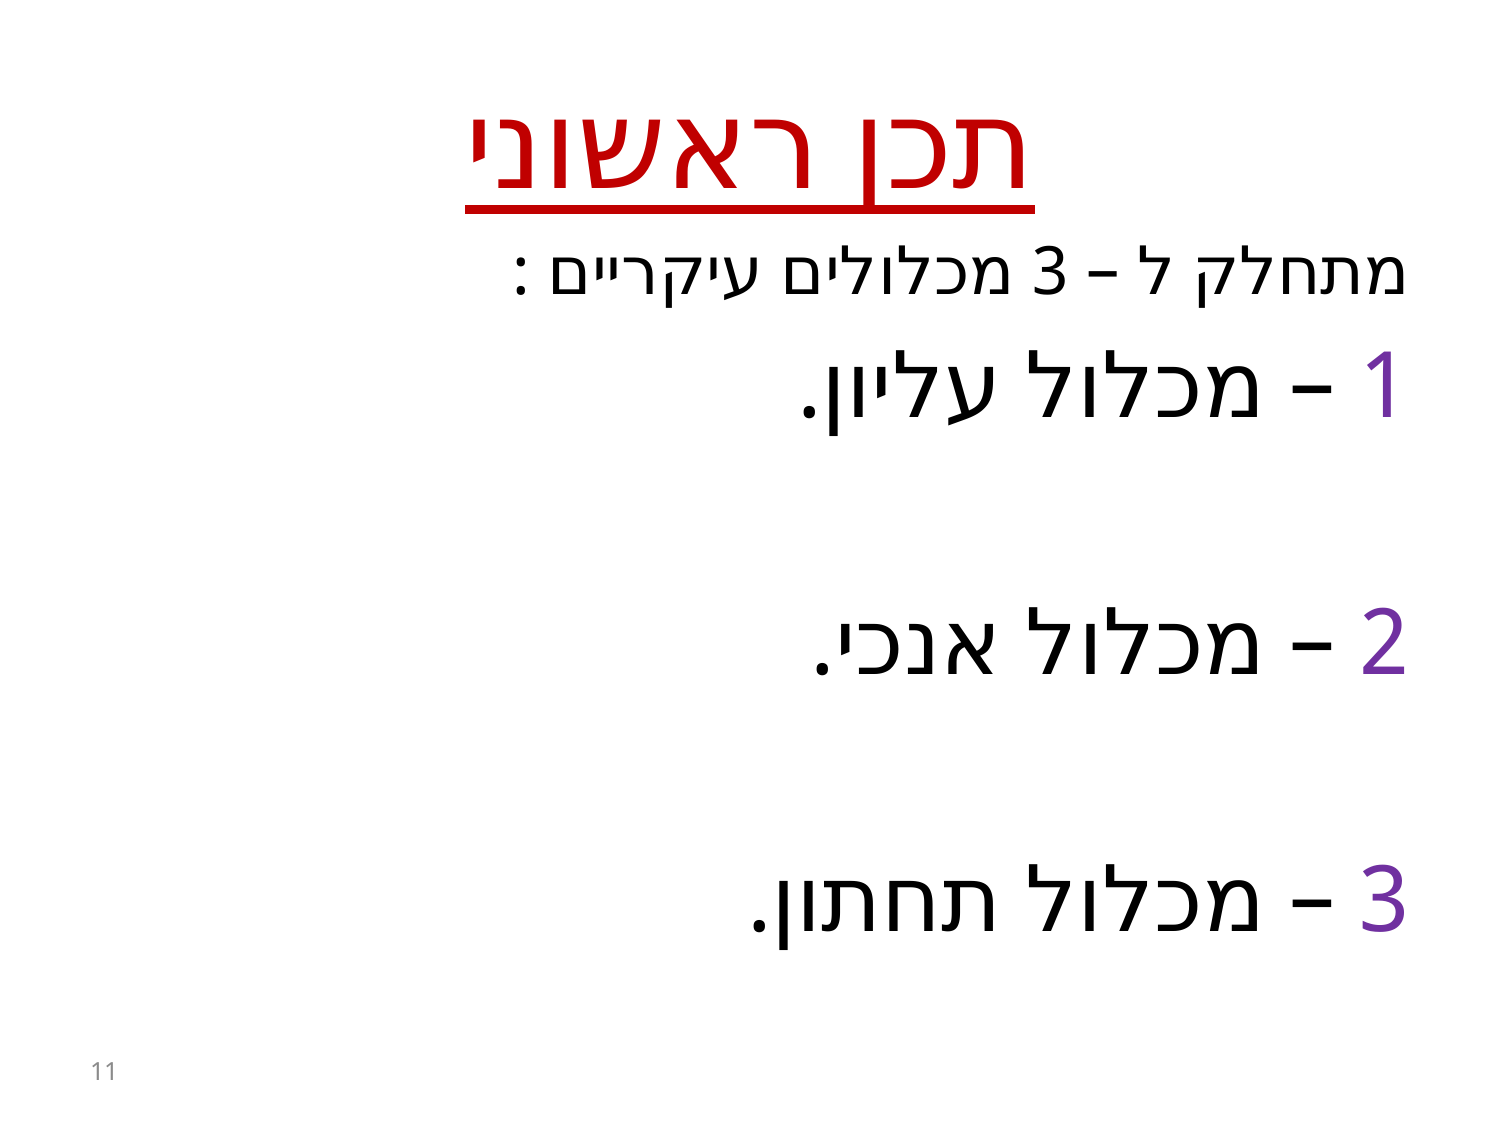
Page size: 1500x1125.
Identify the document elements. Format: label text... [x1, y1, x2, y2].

list מתחלק ל – 3 מכלולים עיקריים : 1 – מכלול עליון. 2 – מכלול אנכי. 3 – מכלול תחתון. [75, 219, 1425, 1005]
title תכן ראשוני [75, 45, 1425, 219]
slide_number 11 [75, 1042, 425, 1103]
